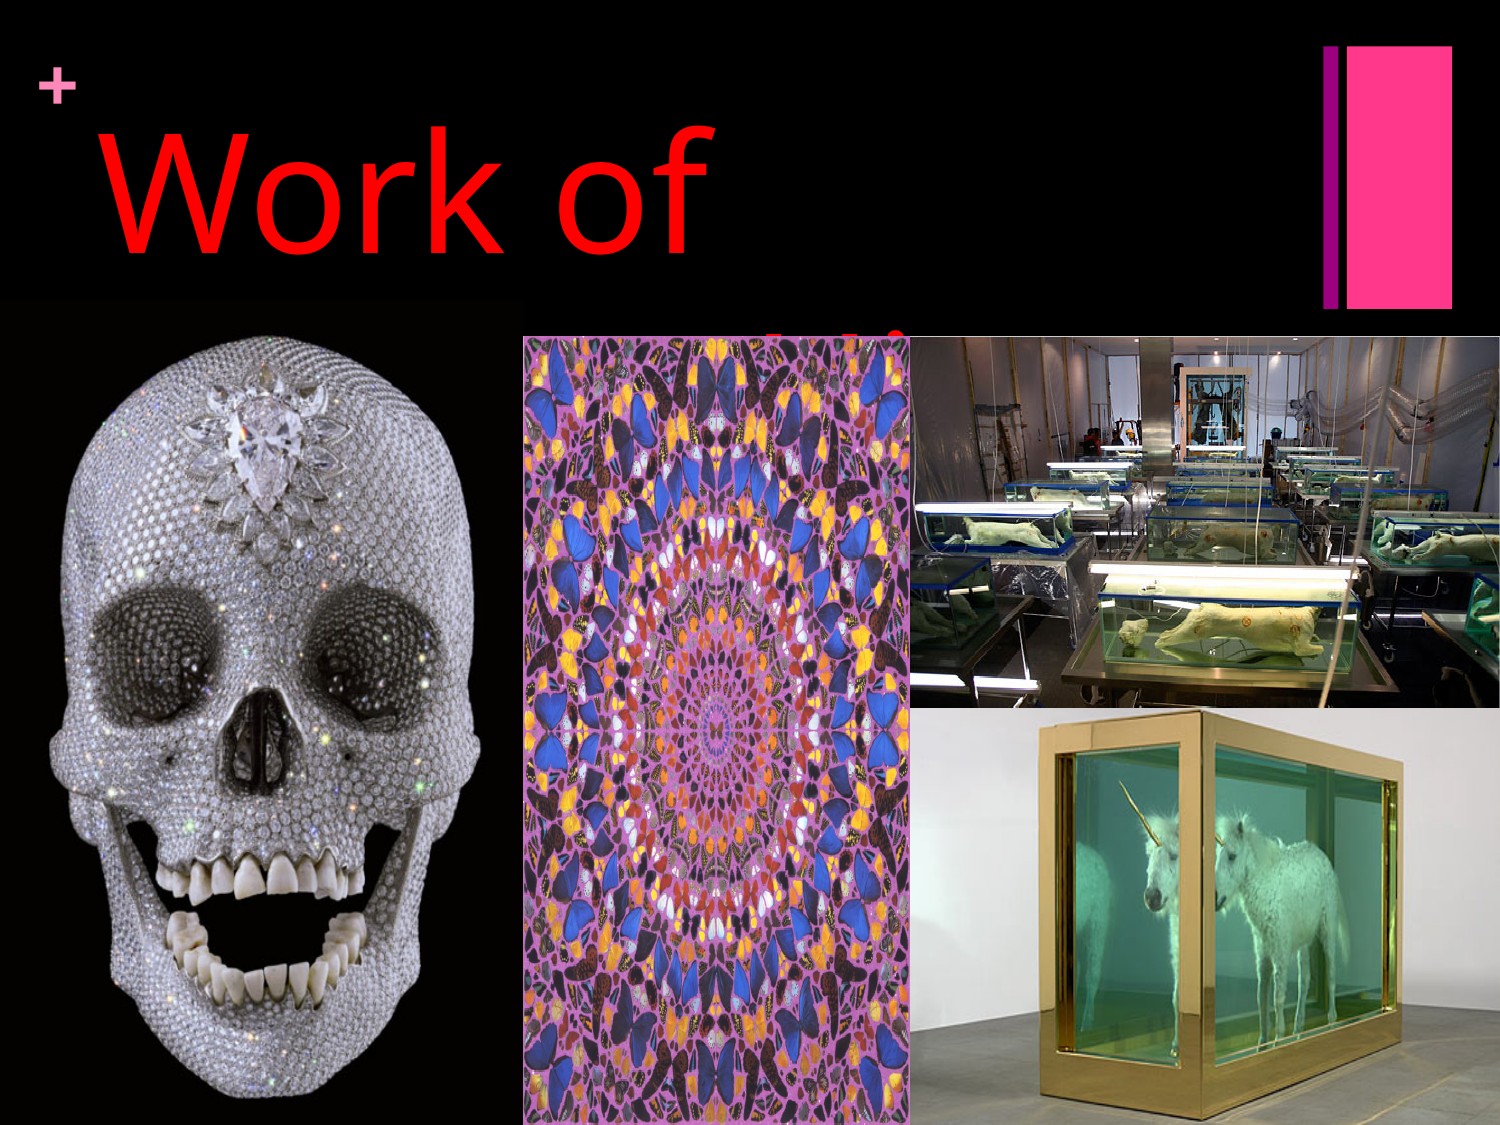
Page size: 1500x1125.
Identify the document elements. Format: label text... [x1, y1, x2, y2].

picture [0, 299, 1500, 1125]
title Work of Damien Hirst [81, 79, 1322, 263]
